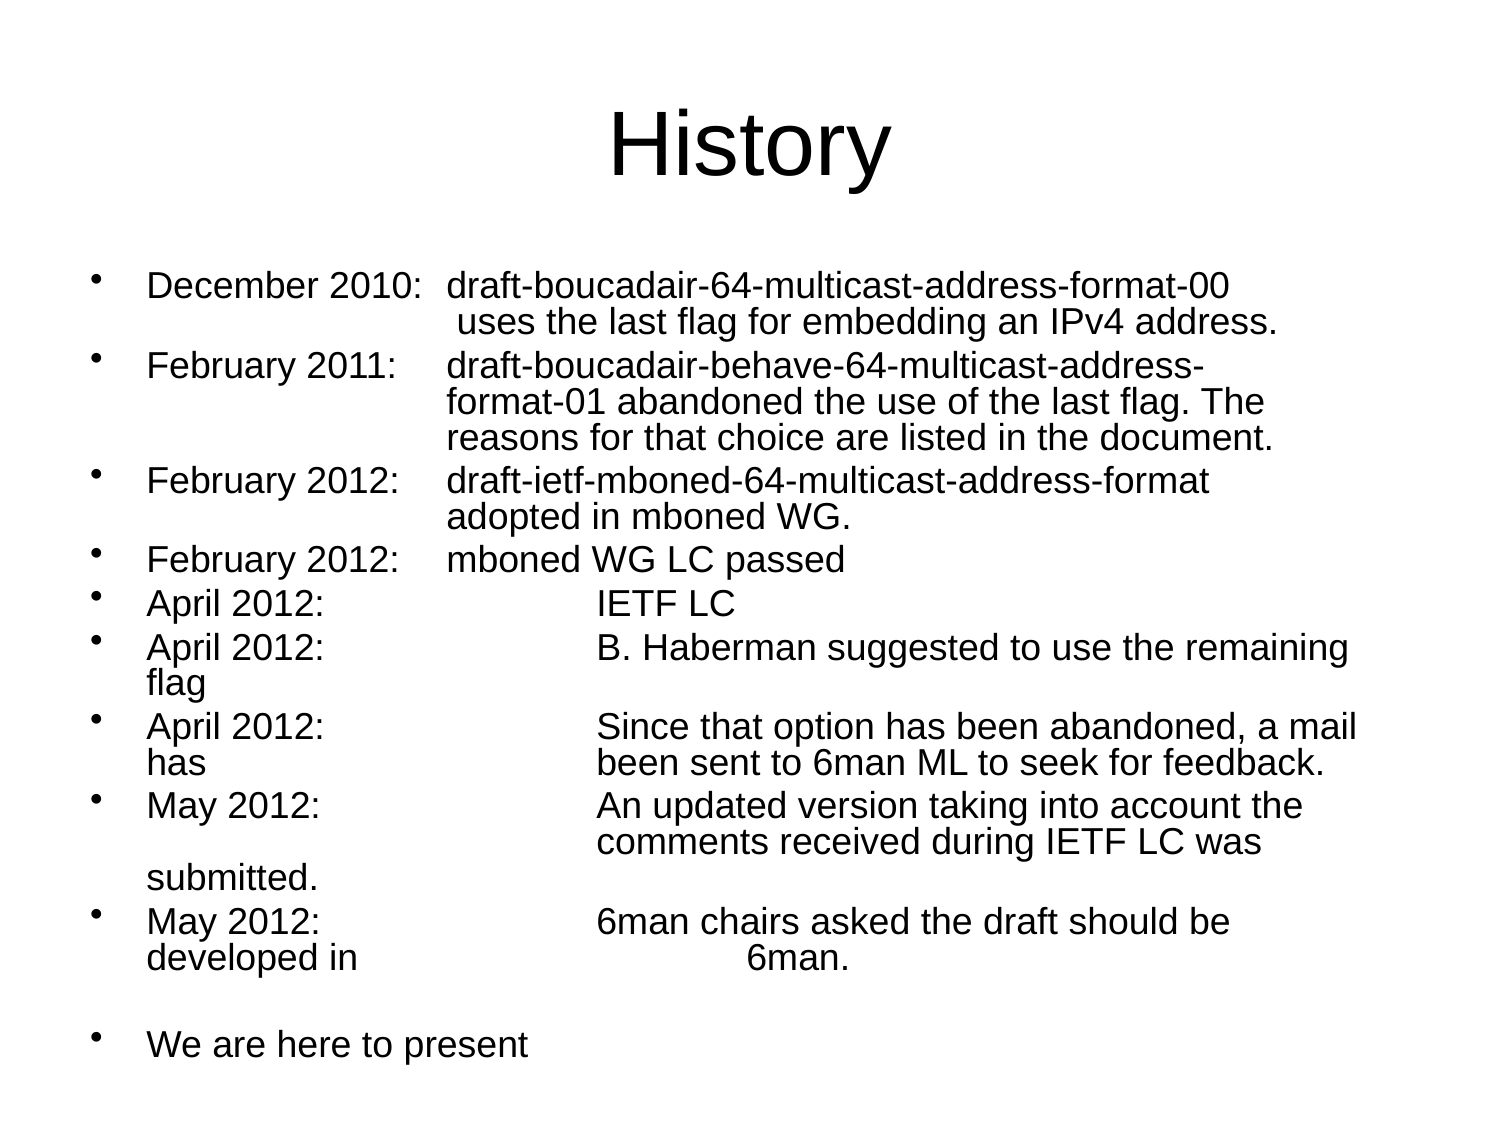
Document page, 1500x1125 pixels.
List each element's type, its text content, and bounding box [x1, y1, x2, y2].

title History [74, 44, 1426, 233]
list December 2010: draft-boucadair-64-multicast-address-format-00 uses the last flag for embedding an IPv4 address. February 2011: draft-boucadair-behave-64-multicast-address- format-01 abandoned the use of the last flag. The reasons for that choice are listed in the document. February 2012: draft-ietf-mboned-64-multicast-address-format adopted in mboned WG. February 2012: mboned WG LC passed April 2012: IETF LC April 2012: B. Haberman suggested to use the remaining flag April 2012: Since that option has been abandoned, a mail has been sent to 6man ML to seek for feedback. May 2012: An updated version taking into account the comments received during IETF LC was submitted. May 2012: 6man chairs asked the draft should be developed in 6man. We are here to present [74, 262, 1426, 965]
